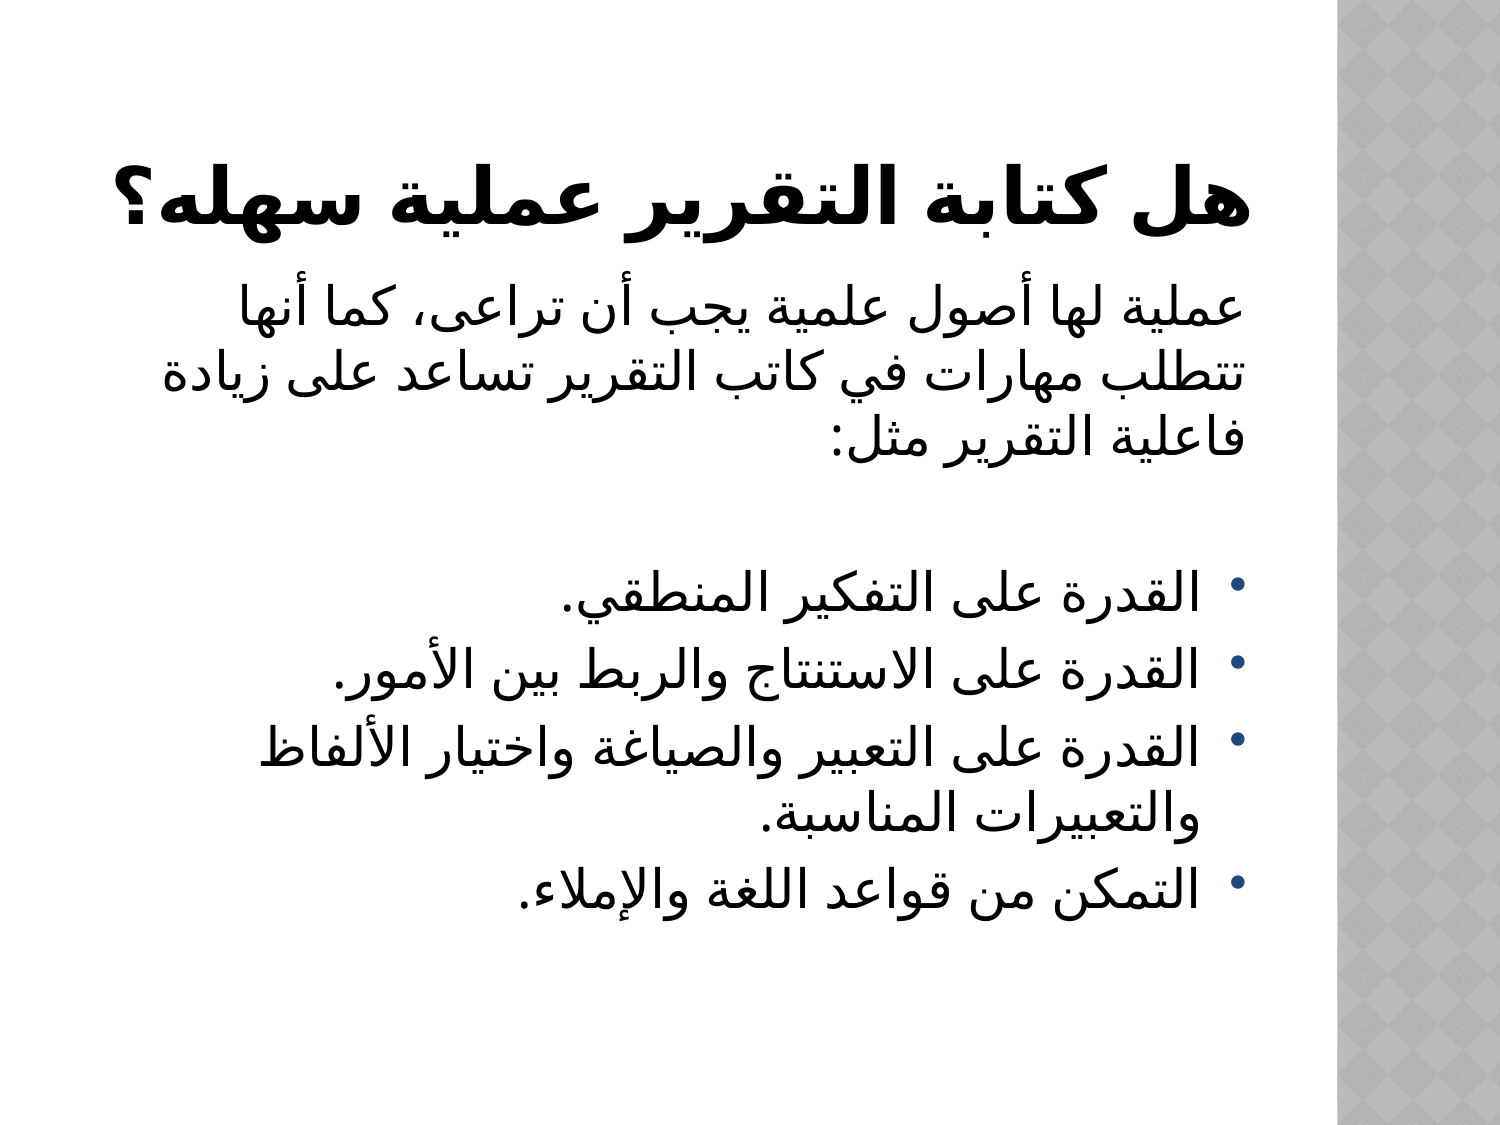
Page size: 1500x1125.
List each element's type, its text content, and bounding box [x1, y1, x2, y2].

list عملية لها أصول علمية يجب أن تراعى، كما أنها تتطلب مهارات في كاتب التقرير تساعد على زيادة فاعلية التقرير مثل: القدرة على التفكير المنطقي. القدرة على الاستنتاج والربط بين الأمور. القدرة على التعبير والصياغة واختيار الألفاظ والتعبيرات المناسبة. التمكن من قواعد اللغة والإملاء. [75, 264, 1263, 1059]
title هل كتابة التقرير عملية سهله؟ [75, 52, 1263, 240]
